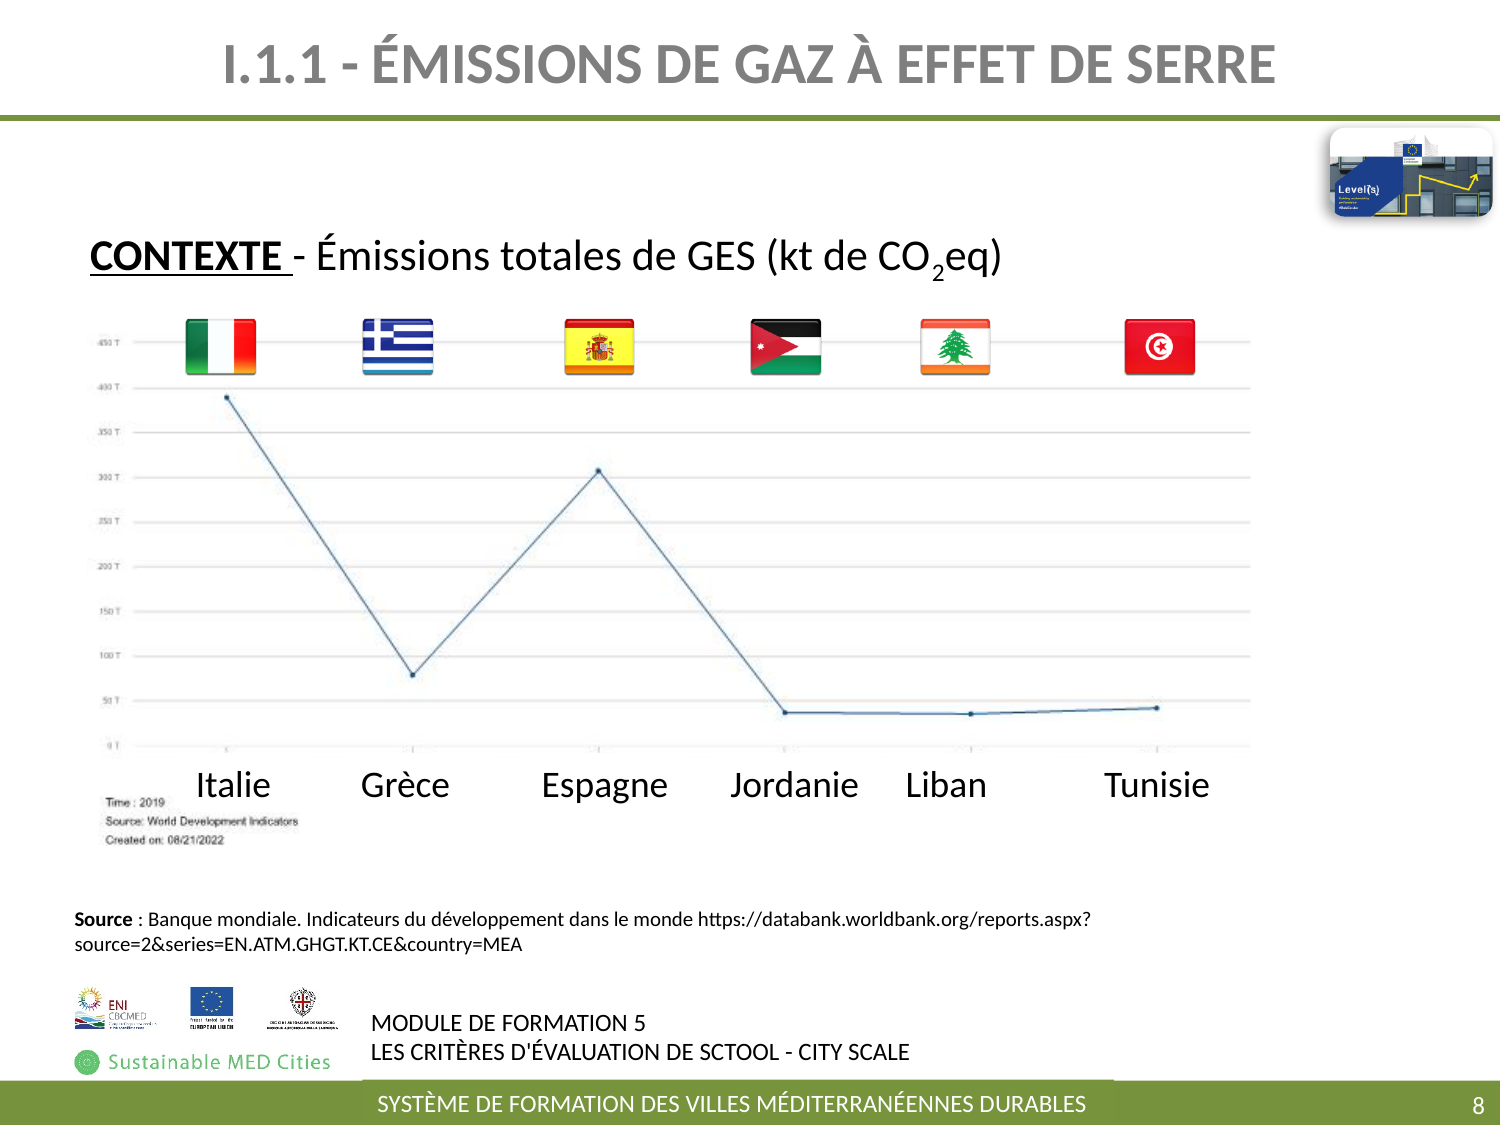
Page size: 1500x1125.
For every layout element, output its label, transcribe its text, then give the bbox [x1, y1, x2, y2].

slide_number ‹#› [1399, 1074, 1500, 1125]
picture [1124, 310, 1196, 382]
picture [563, 310, 636, 382]
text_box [86, 296, 1260, 860]
list CONTEXTE - Émissions totales de GES (kt de CO2eq) [75, 219, 1425, 336]
picture [185, 310, 257, 382]
picture [62, 989, 356, 1080]
picture [362, 310, 434, 382]
picture [1329, 127, 1493, 217]
picture [919, 310, 992, 382]
text_box Source : Banque mondiale. Indicateurs du développement dans le monde https://databank.worldbank.org/reports.aspx?source=2&series=EN.ATM.GHGT.KT.CE&country=MEA [59, 898, 1478, 989]
picture [750, 310, 822, 382]
title I.1.1 - ÉMISSIONS DE GAZ À EFFET DE SERRE [0, 0, 1500, 121]
text_box SYSTÈME DE FORMATION DES VILLES MÉDITERRANÉENNES DURABLES [362, 1079, 1114, 1125]
